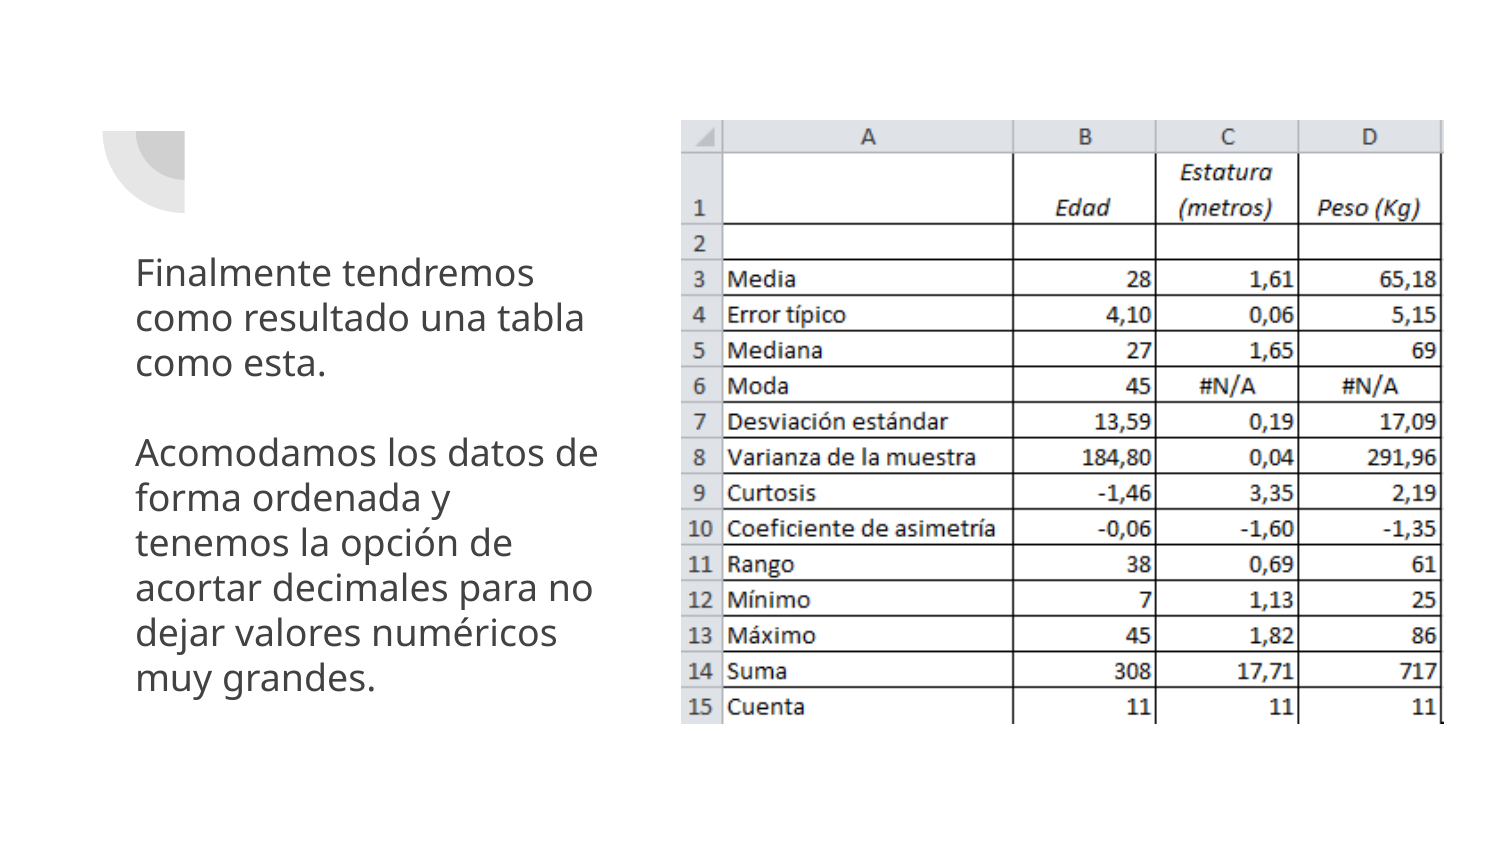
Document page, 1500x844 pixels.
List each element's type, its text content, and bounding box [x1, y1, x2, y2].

title Finalmente tendremos como resultado una tabla como esta. Acomodamos los datos de forma ordenada y tenemos la opción de acortar decimales para no dejar valores numéricos muy grandes. [119, 234, 625, 708]
picture [681, 120, 1444, 724]
